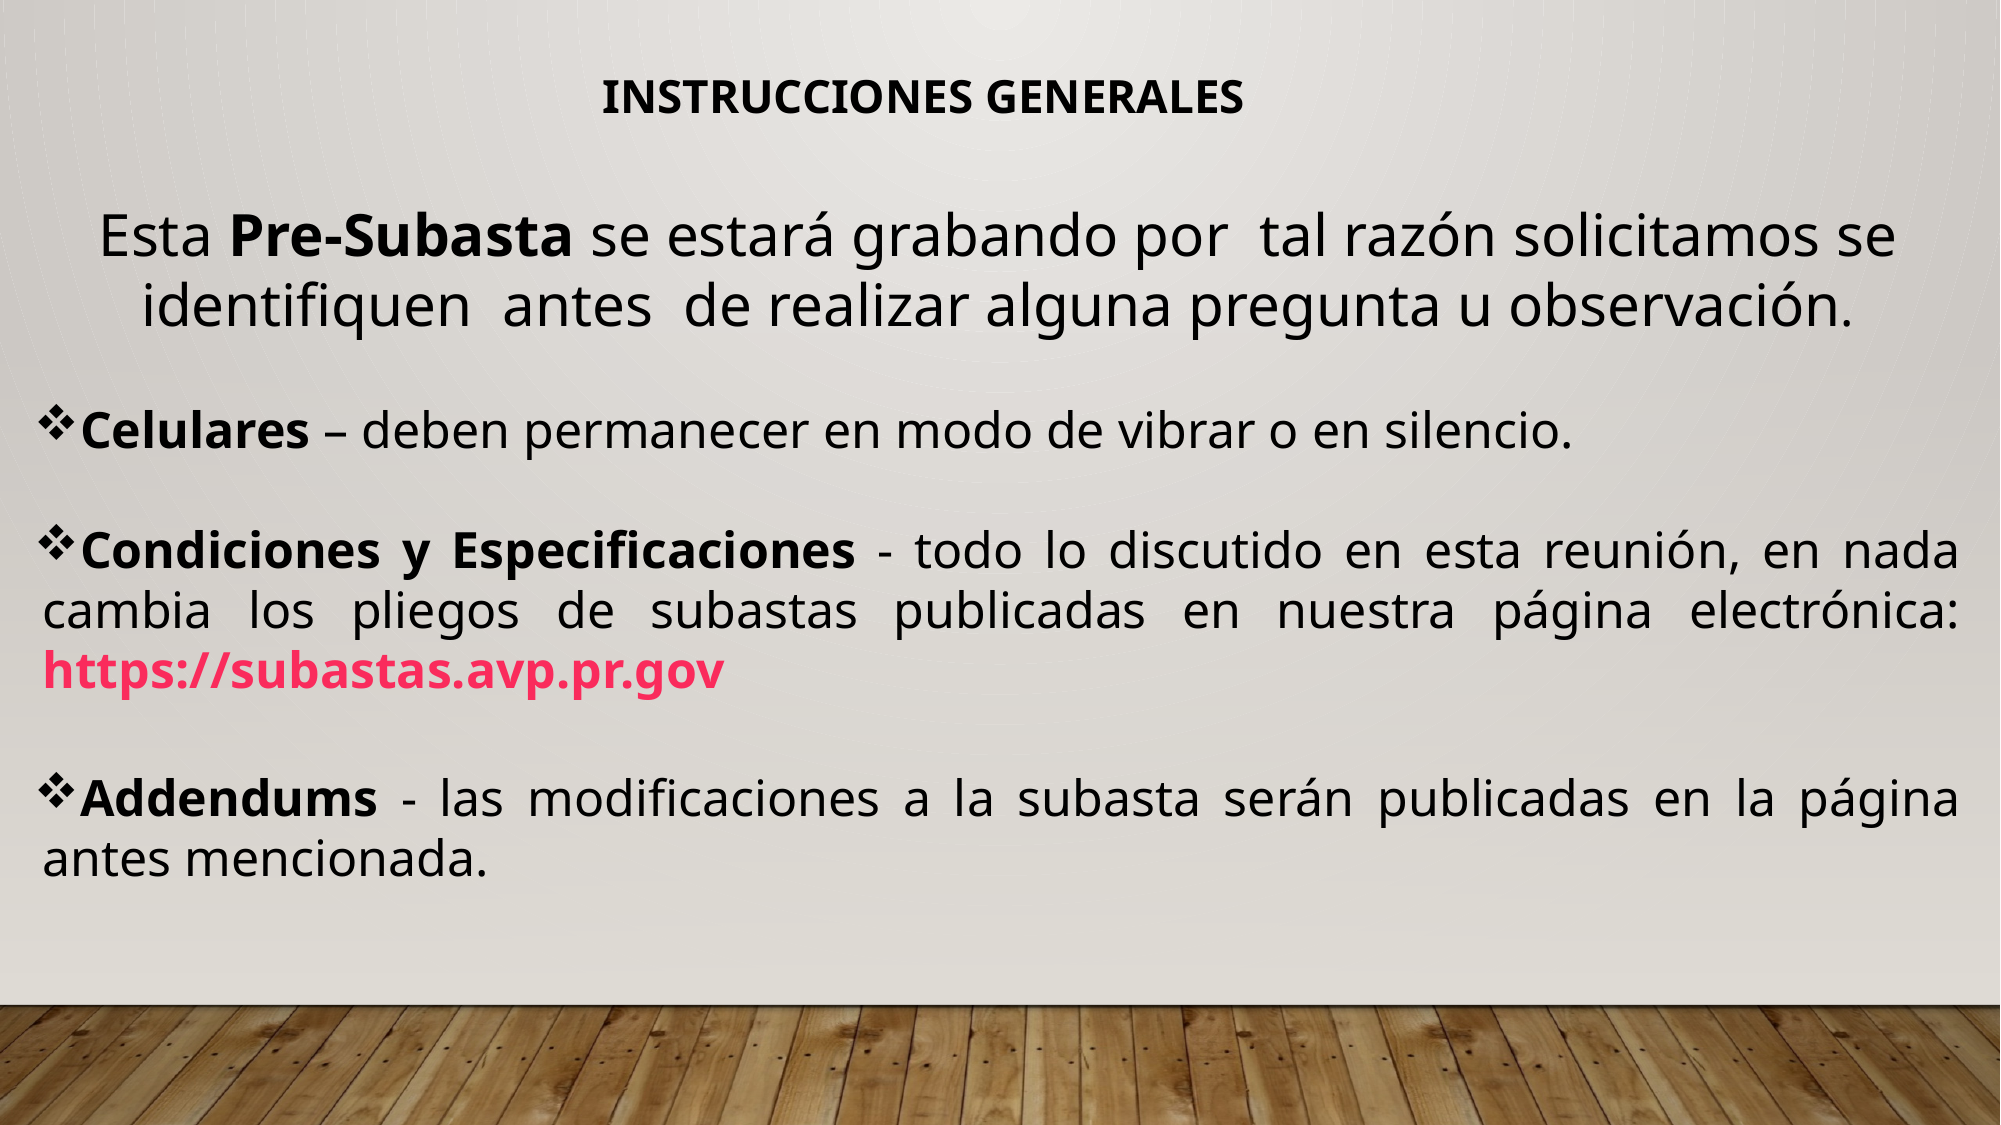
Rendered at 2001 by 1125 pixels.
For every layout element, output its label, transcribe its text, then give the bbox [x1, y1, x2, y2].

text_box Instrucciones Generales [535, 48, 1273, 141]
picture [0, 1005, 2000, 1125]
text_box Esta Pre-Subasta se estará grabando por tal razón solicitamos se identifiquen antes de realizar alguna pregunta u observación. Celulares – deben permanecer en modo de vibrar o en silencio. Condiciones y Especificaciones - todo lo discutido en esta reunión, en nada cambia los pliegos de subastas publicadas en nuestra página electrónica: https://subastas.avp.pr.gov Addendums - las modificaciones a la subasta serán publicadas en la página antes mencionada. [19, 191, 1976, 895]
